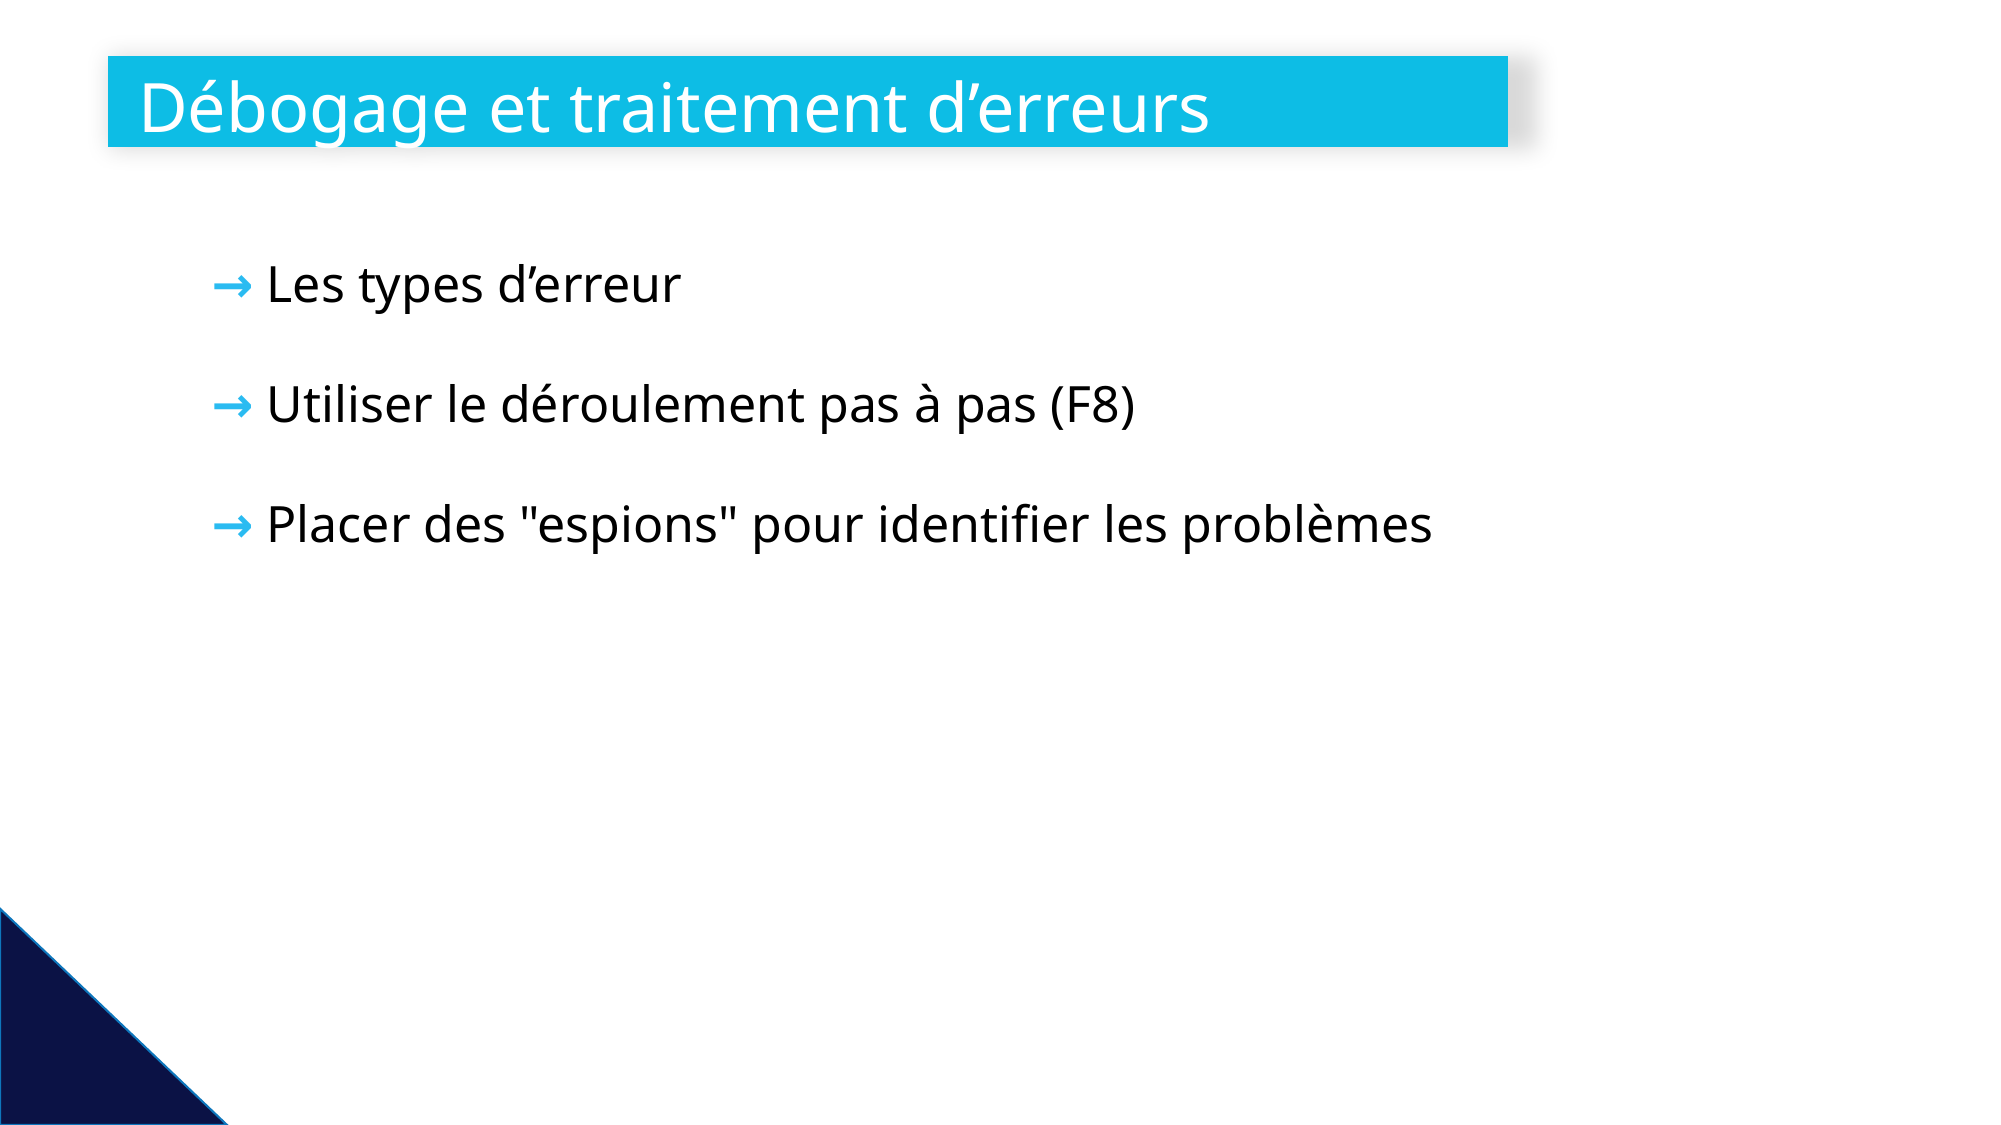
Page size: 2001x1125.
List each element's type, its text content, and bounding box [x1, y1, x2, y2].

title Débogage et traitement d’erreurs [108, 56, 1508, 147]
text_box → Les types d’erreur → Utiliser le déroulement pas à pas (F8) → Placer des "espions" pour identifier les problèmes [196, 185, 1596, 560]
text_box [0, 907, 229, 1125]
